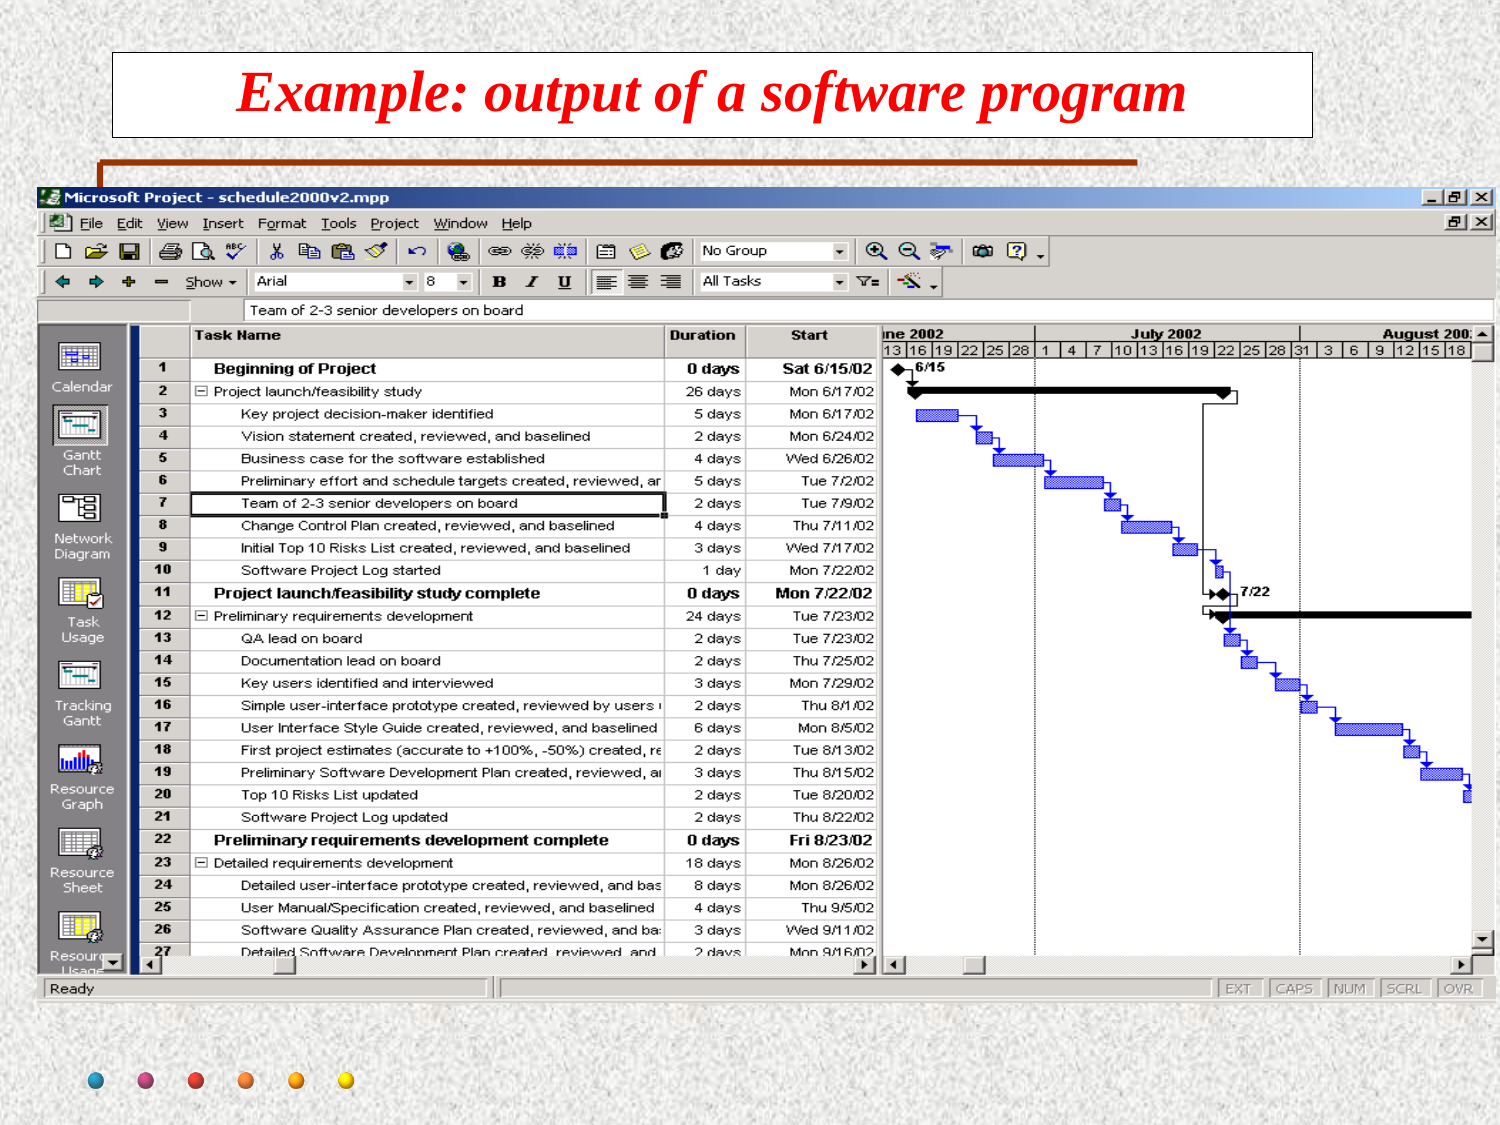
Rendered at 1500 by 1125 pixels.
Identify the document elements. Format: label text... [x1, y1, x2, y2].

title Example: output of a software program [112, 52, 1313, 138]
picture [0, 0, 1500, 1125]
